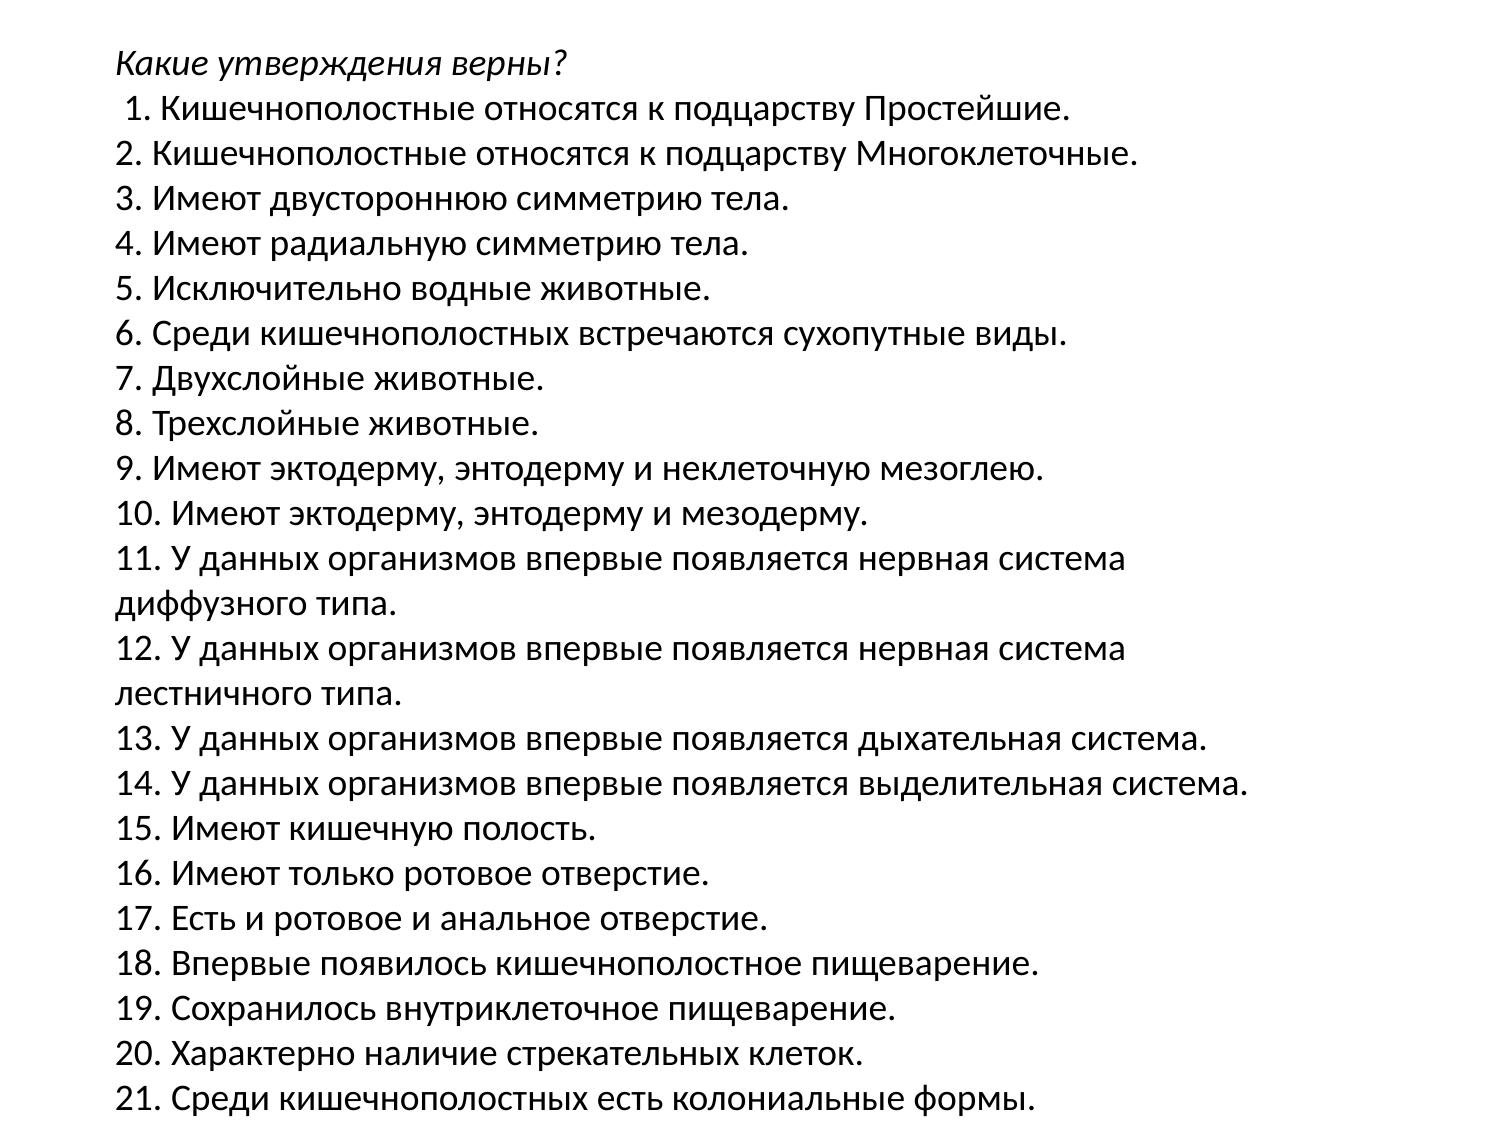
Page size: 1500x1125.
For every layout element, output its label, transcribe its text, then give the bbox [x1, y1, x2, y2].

text_box Какие утверждения верны? 1. Кишечнополостные относятся к подцарству Простейшие. 2. Кишечнополостные относятся к подцарству Многоклеточные. 3. Имеют двустороннюю симметрию тела. 4. Имеют радиальную симметрию тела. 5. Исключительно водные животные. 6. Среди кишечнополостных встречаются сухопутные виды. 7. Двухслойные животные. 8. Трехслойные животные. 9. Имеют эктодерму, энтодерму и неклеточную мезоглею. 10. Имеют эктодерму, энтодерму и мезодерму. 11. У данных организмов впервые появляется нервная система диффузного типа. 12. У данных организмов впервые появляется нервная система лестничного типа. 13. У данных организмов впервые появляется дыхательная система. 14. У данных организмов впервые появляется выделительная система. 15. Имеют кишечную полость. 16. Имеют только ротовое отверстие. 17. Есть и ротовое и анальное отверстие. 18. Впервые появилось кишечнополостное пищеварение. 19. Сохранилось внутриклеточное пищеварение. 20. Характерно наличие стрекательных клеток. 21. Среди кишечнополостных есть колониальные формы. 22. Для большинства характерны две основные жизненные формы: полип и медуза [100, 30, 1329, 1125]
